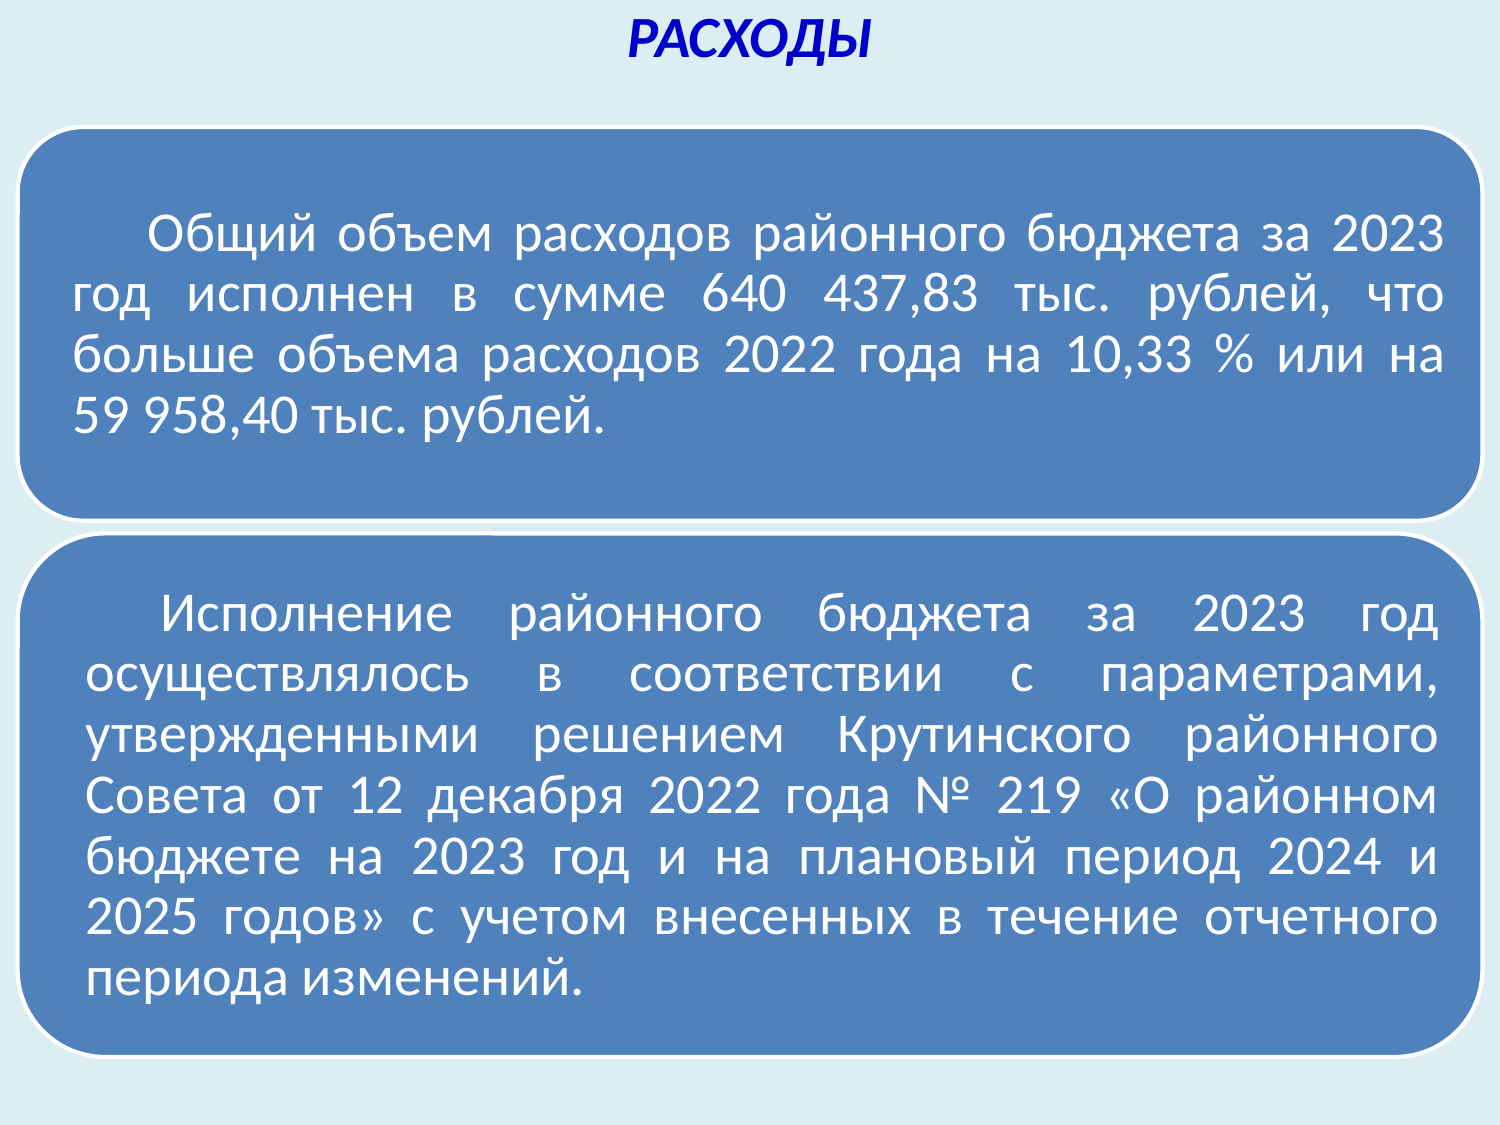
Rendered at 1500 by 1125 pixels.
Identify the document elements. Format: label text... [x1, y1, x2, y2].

title РАСХОДЫ [75, 0, 1425, 69]
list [17, 113, 1483, 1071]
